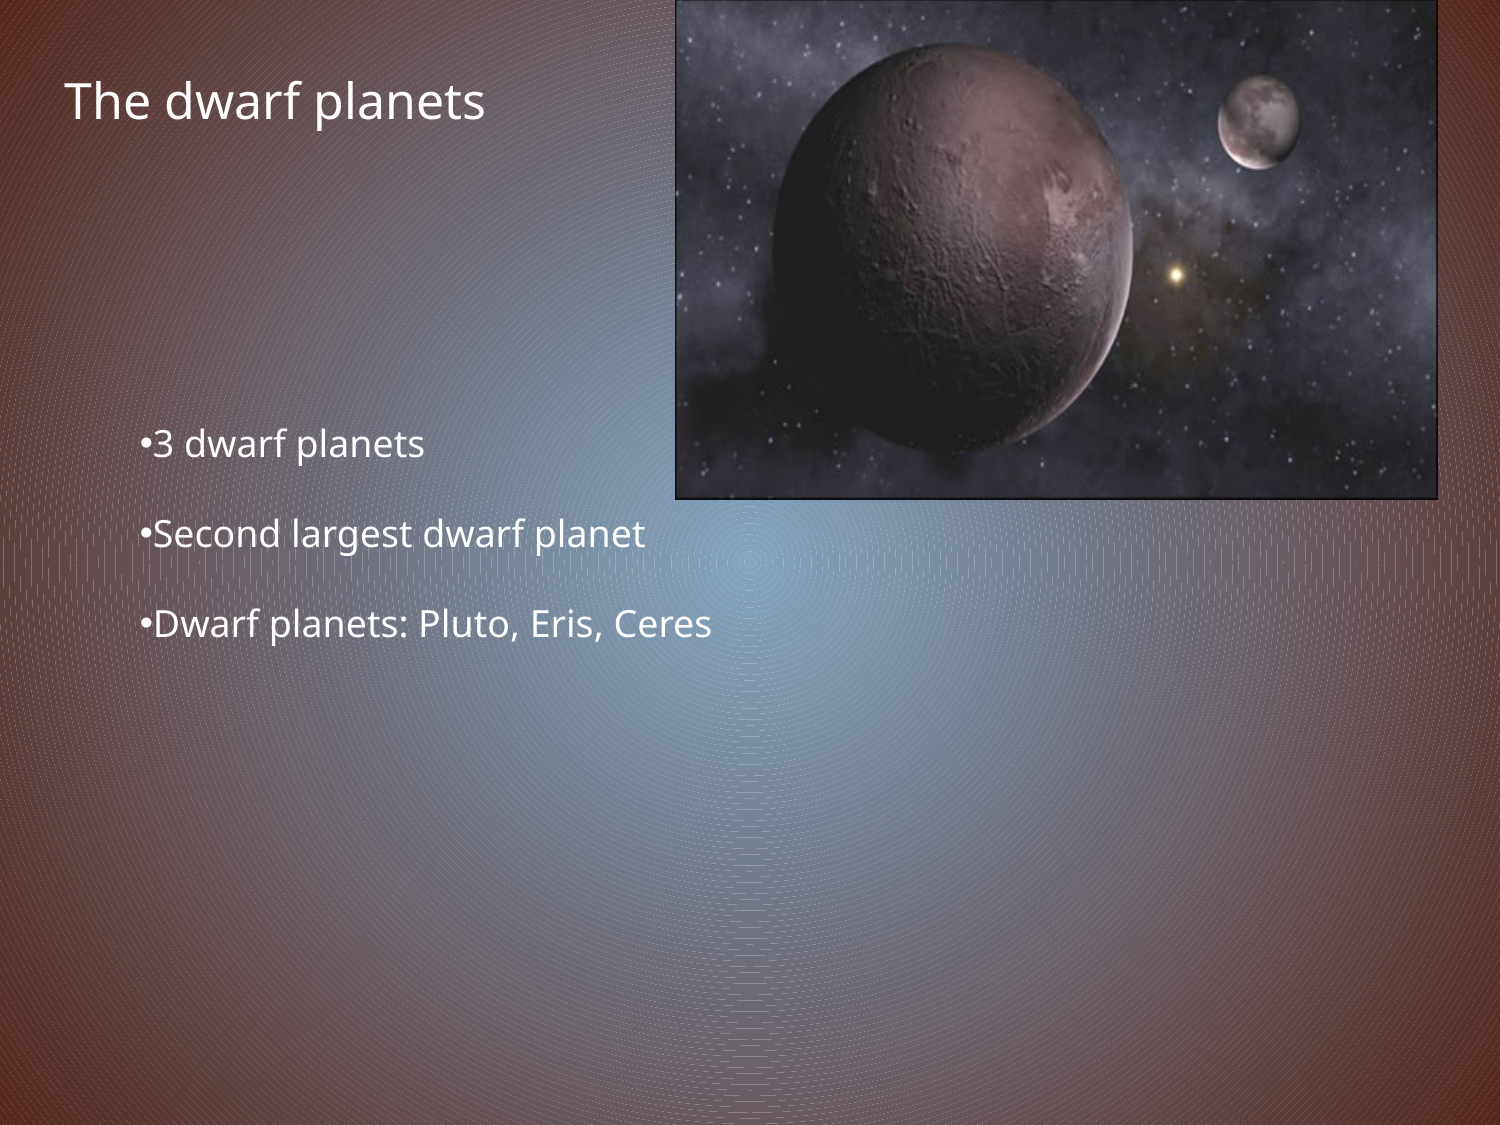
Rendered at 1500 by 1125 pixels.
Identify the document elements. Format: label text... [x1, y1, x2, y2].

text_box The dwarf planets [50, 62, 674, 138]
picture [674, 0, 1438, 501]
text_box 3 dwarf planets Second largest dwarf planet Dwarf planets: Pluto, Eris, Ceres [124, 412, 1400, 653]
